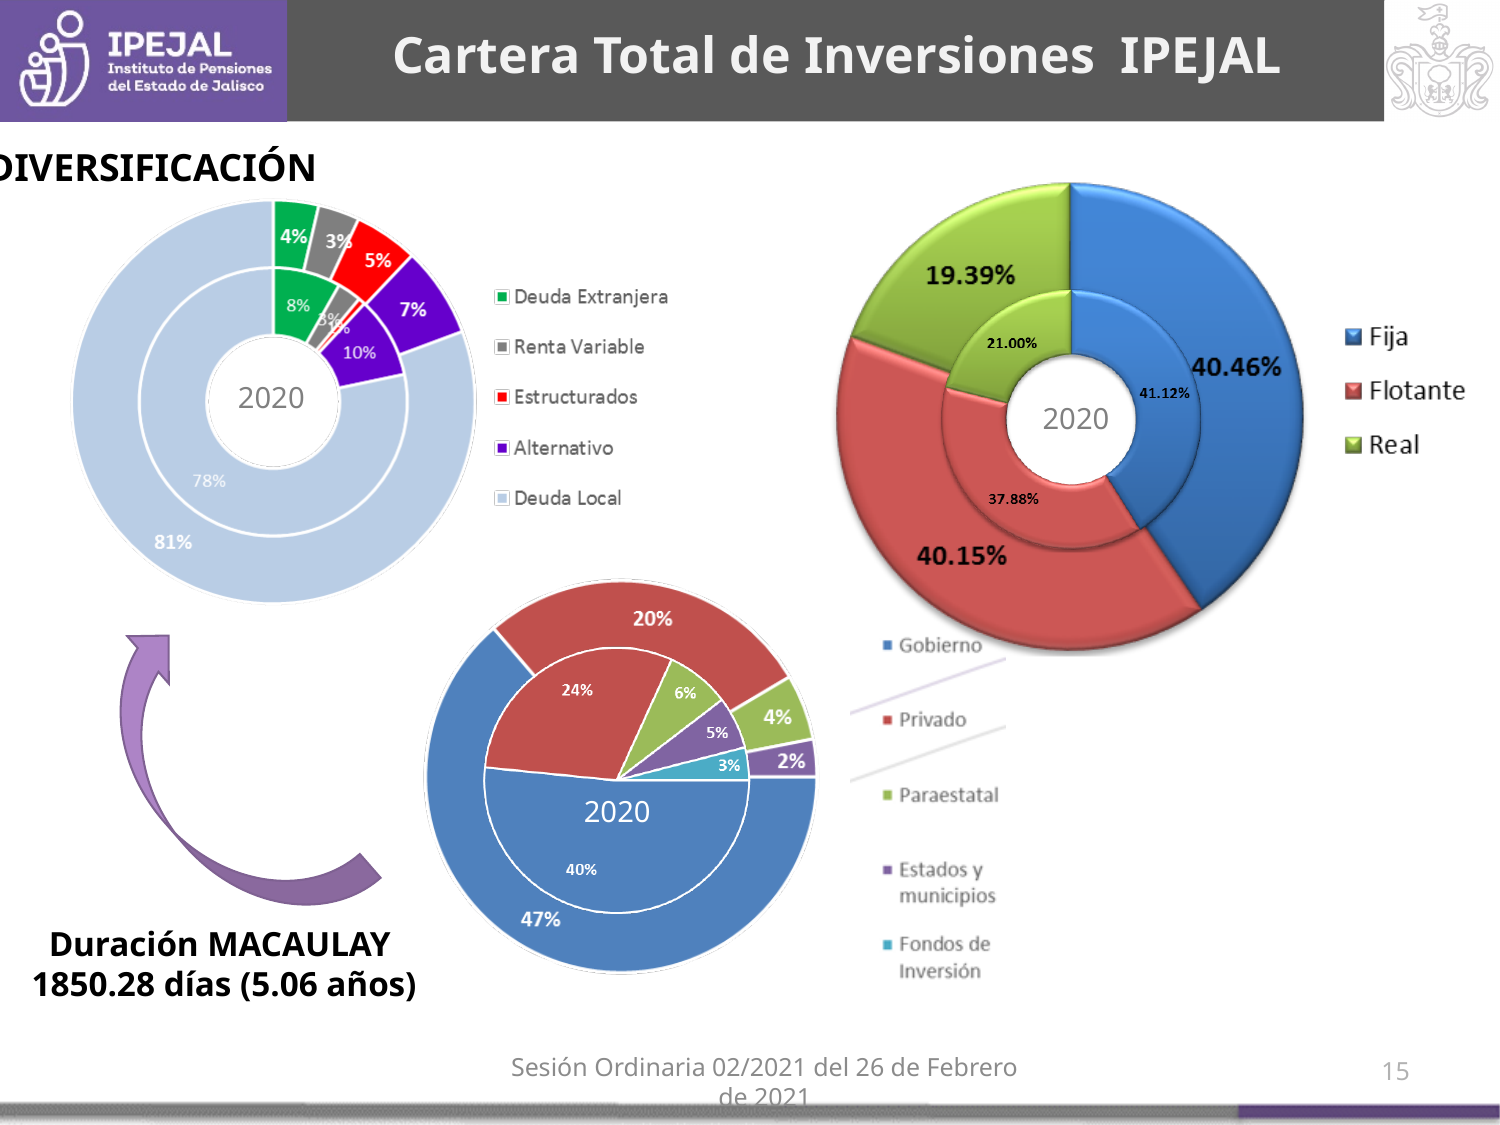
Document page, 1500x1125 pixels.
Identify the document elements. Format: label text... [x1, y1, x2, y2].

slide_number 14 [1074, 1042, 1425, 1103]
picture [0, 0, 288, 122]
text_box Duración MACAULAY 1850.28 días (5.06 años) [0, 916, 514, 1011]
text_box DIVERSIFICACIÓN [0, 137, 333, 197]
text_box [119, 634, 275, 902]
picture [27, 8, 1500, 1006]
text_box Cartera Total de Inversiones IPEJAL [285, 16, 652, 92]
text_box Sesión Ordinaria 02/2021 del 26 de Febrero de 2021 [483, 1051, 1046, 1112]
picture [0, 1096, 1500, 1125]
